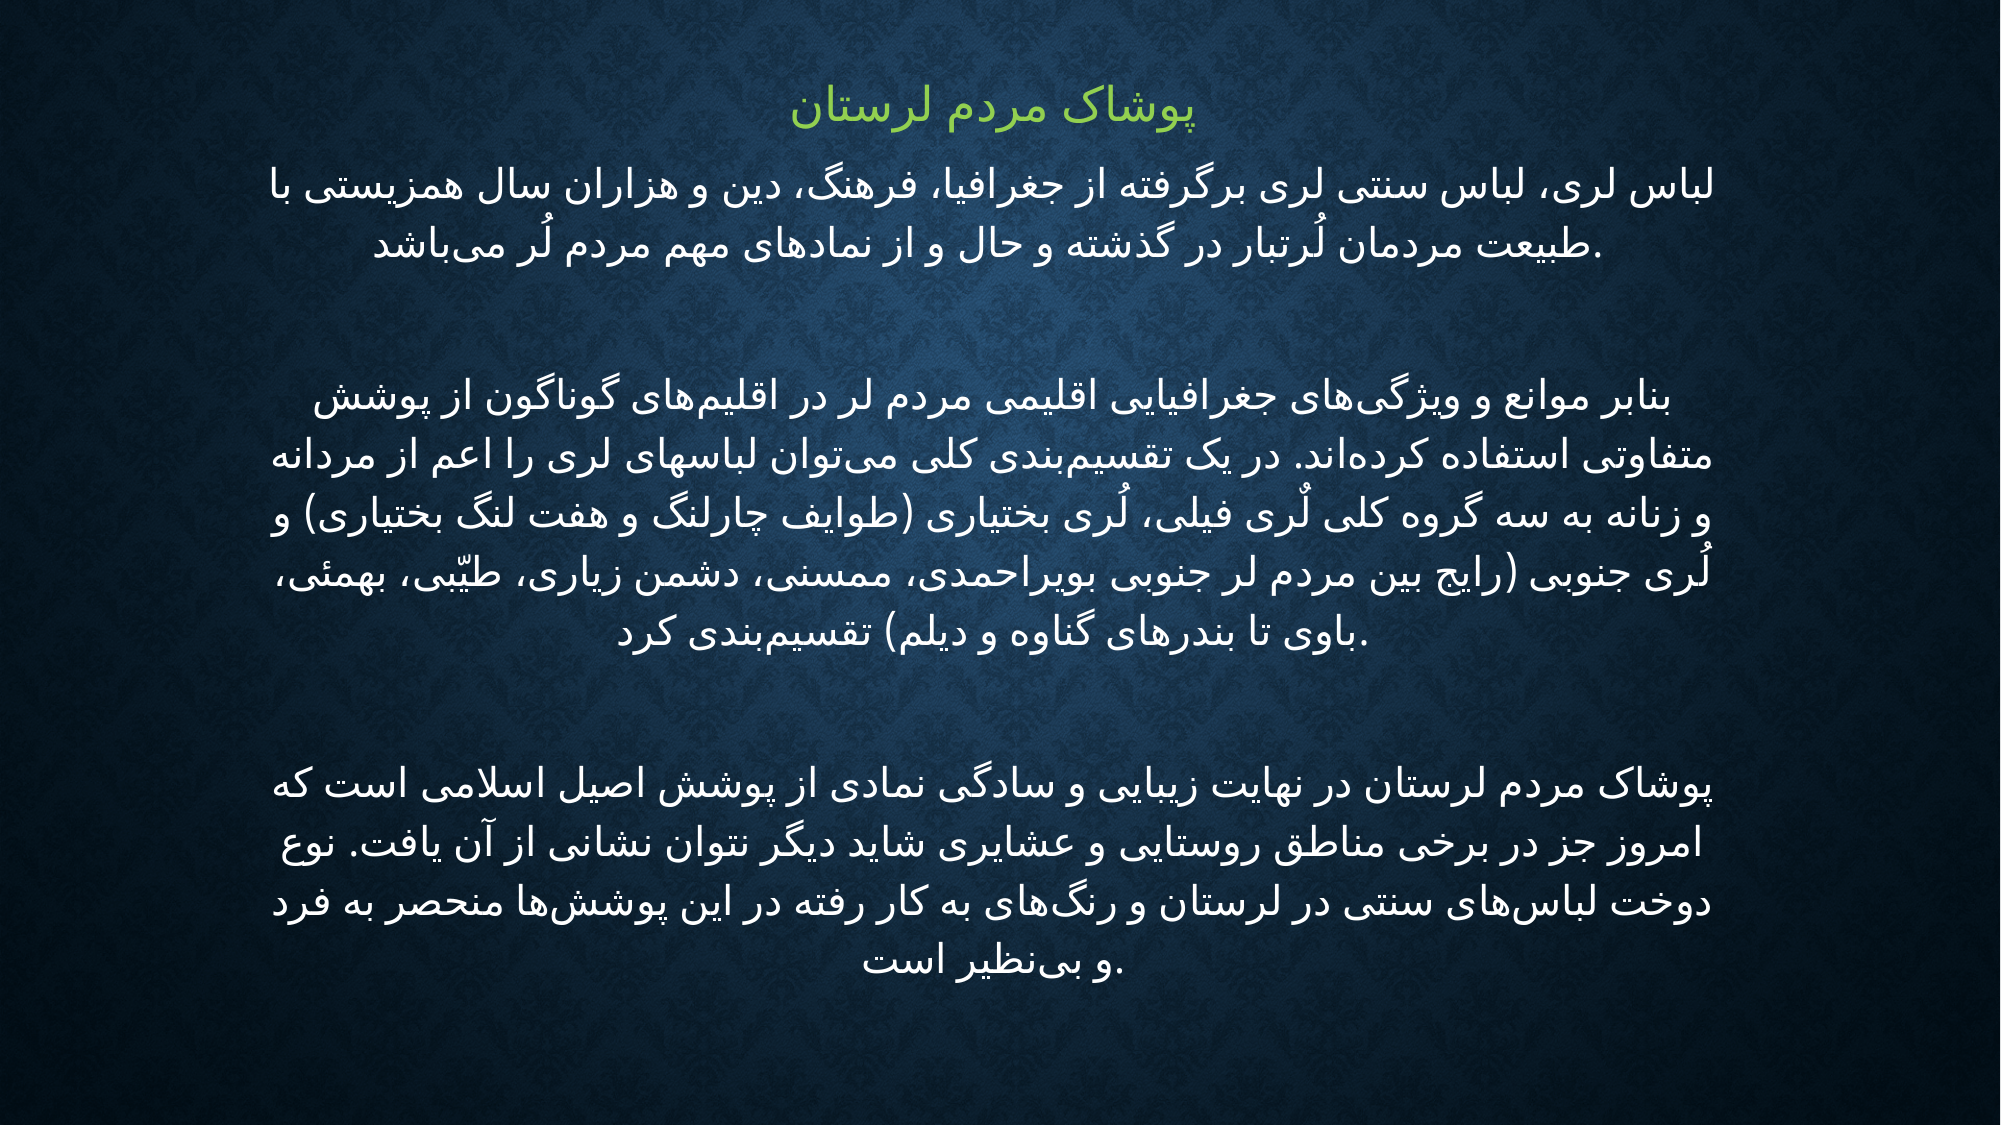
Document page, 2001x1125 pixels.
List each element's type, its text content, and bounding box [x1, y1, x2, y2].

subtitle پوشاک مردم لرستان لباس لری، لباس سنتی لری برگرفته از جغرافیا، فرهنگ، دین و هزاران سال همزیستی با طبیعت مردمان لُرتبار در گذشته و حال و از نمادهای مهم مردم لُر می‌باشد. بنابر موانع و ویژگی‌های جغرافیایی اقلیمی مردم لر در اقلیم‌های گوناگون از پوشش متفاوتی استفاده کرده‌اند. در یک تقسیم‌بندی کلی می‌توان لباسهای لری را اعم از مردانه و زنانه به سه گروه کلی لٌری فیلی، لُری بختیاری (طوایف چارلنگ و هفت لنگ بختیاری) و لُری جنوبی (رایج بین مردم لر جنوبی بویراحمدی، ممسنی، دشمن زیاری، طیّبی، بهمئی، باوی تا بندرهای گناوه و دیلم) تقسیم‌بندی کرد. پوشاک مردم لرستان در نهایت زیبایی و سادگی نمادی از پوشش اصیل اسلامی است که امروز جز در برخی مناطق روستایی و عشایری شاید دیگر نتوان نشانی از آن یافت. نوع دوخت لباس‌های سنتی در لرستان و رنگ‌های به کار رفته در این پوشش‌ها منحصر به فرد و بی‌نظیر است. [243, 54, 1744, 1069]
